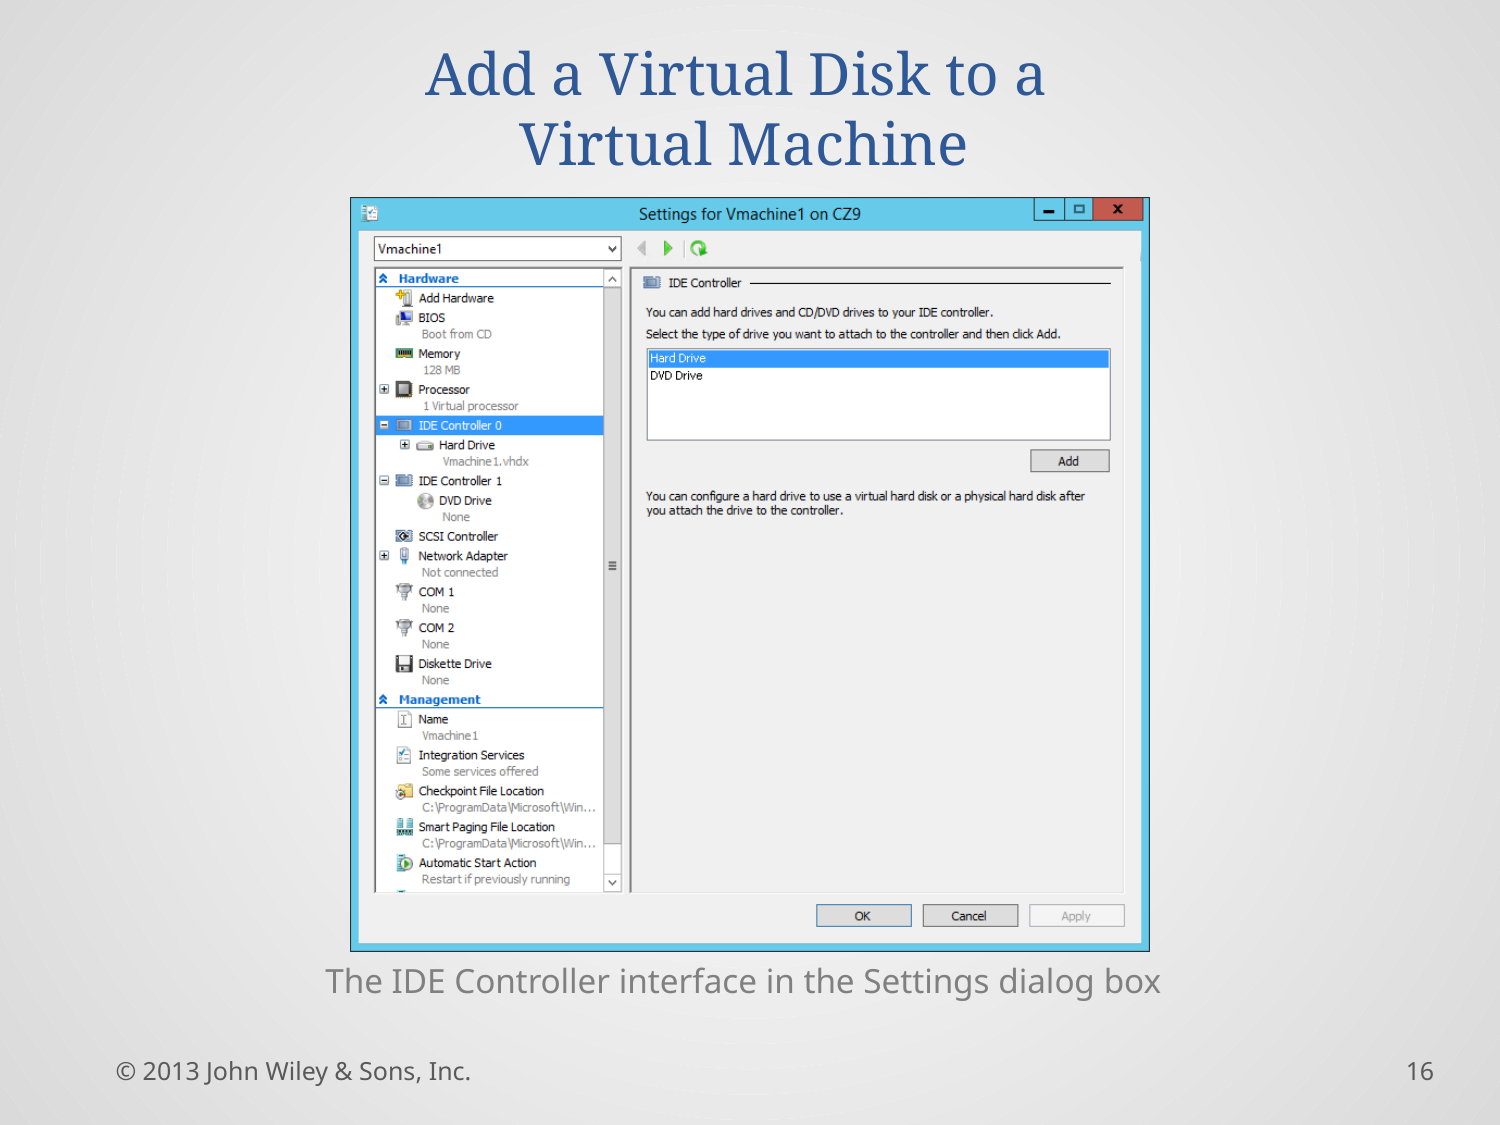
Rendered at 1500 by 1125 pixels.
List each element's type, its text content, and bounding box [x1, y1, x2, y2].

footer © 2013 John Wiley & Sons, Inc. [108, 1042, 576, 1103]
title Add a Virtual Disk to a Virtual Machine [275, 37, 1213, 185]
slide_number 16 [1401, 1042, 1494, 1103]
picture [349, 196, 1151, 952]
list The IDE Controller interface in the Settings dialog box [275, 953, 1213, 1041]
